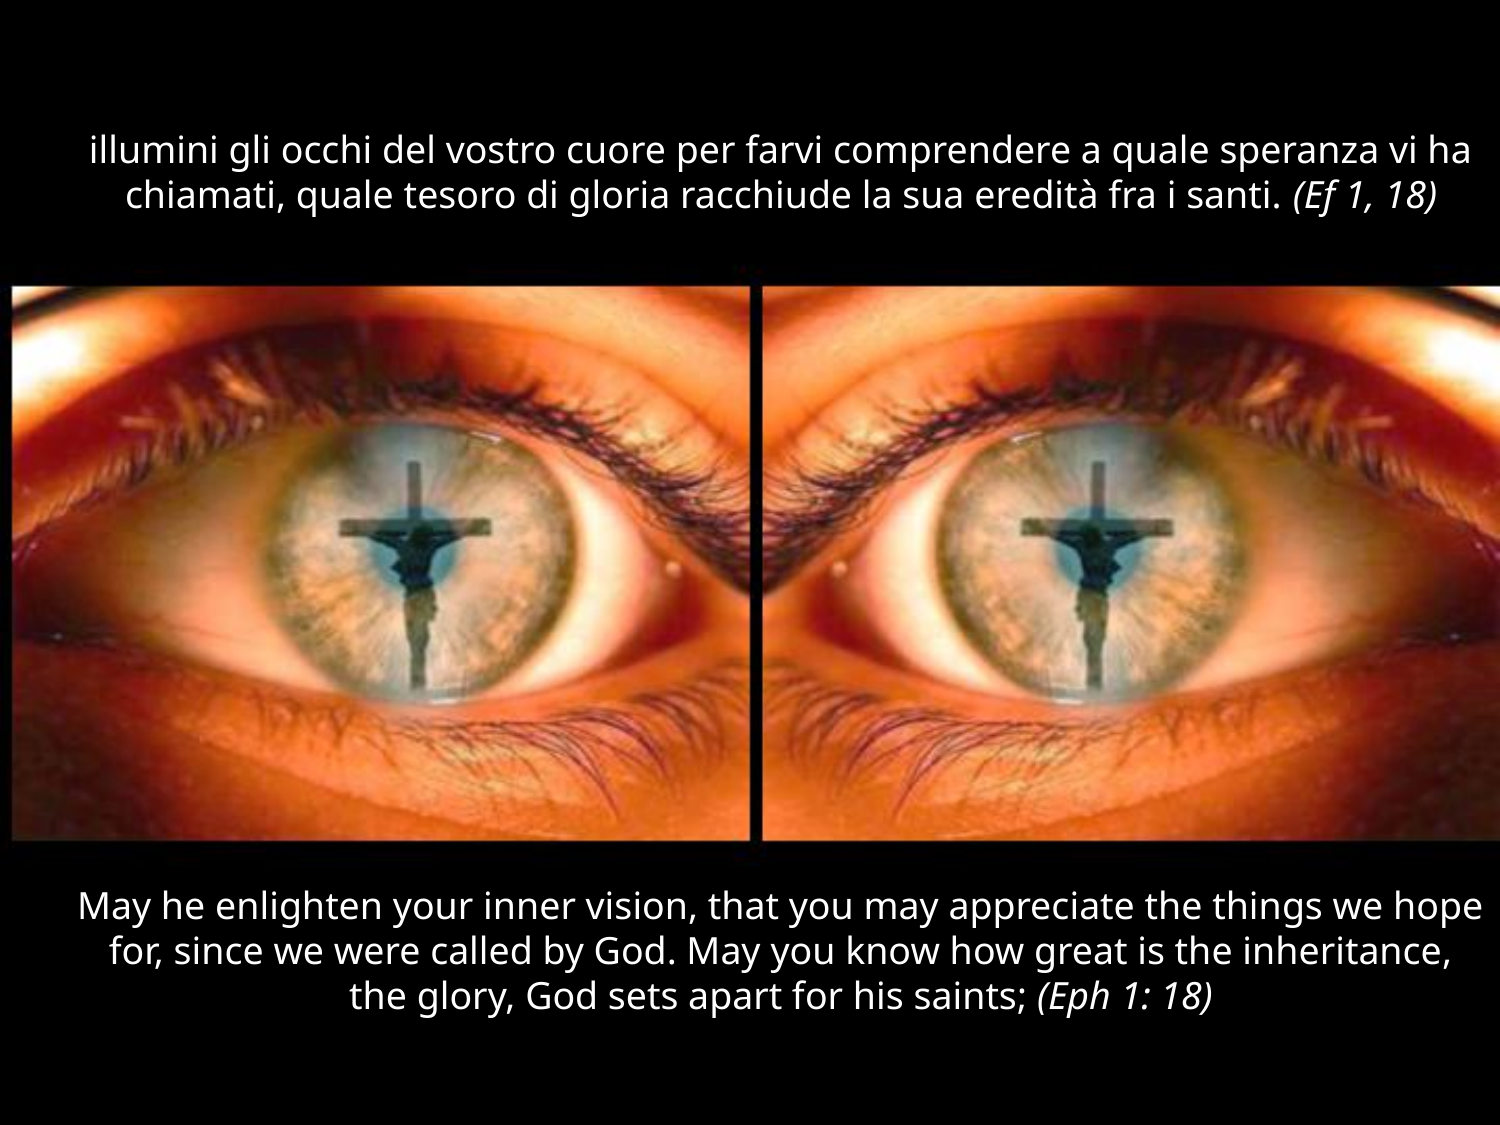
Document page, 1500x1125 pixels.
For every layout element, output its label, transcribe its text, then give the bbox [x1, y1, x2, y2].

text_box May he enlighten your inner vision, that you may appreciate the things we hope for, since we were called by God. May you know how great is the inheritance, the glory, God sets apart for his saints; (Eph 1: 18) [62, 874, 1500, 1025]
picture [0, 0, 1500, 1125]
title illumini gli occhi del vostro cuore per farvi comprendere a quale speranza vi ha chiamati, quale tesoro di gloria racchiude la sua eredità fra i santi. (Ef 1, 18) [62, 99, 1500, 288]
